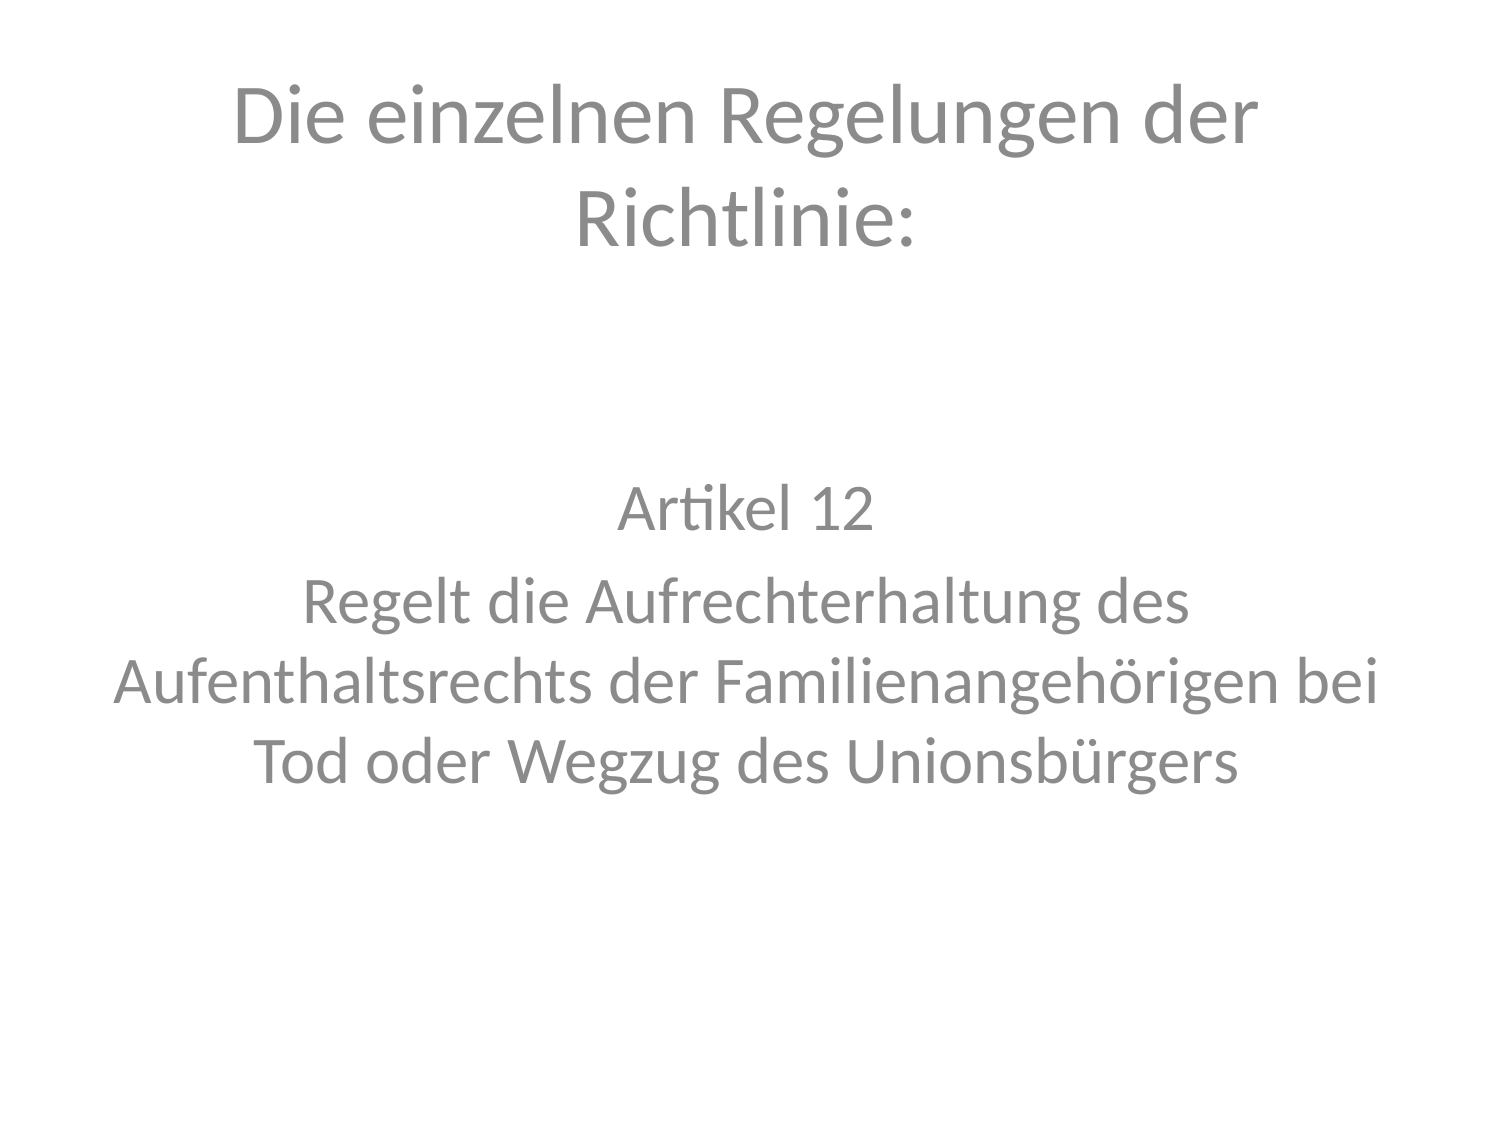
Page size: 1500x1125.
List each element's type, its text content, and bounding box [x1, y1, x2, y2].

subtitle Die einzelnen Regelungen der Richtlinie: Artikel 12 Regelt die Aufrechterhaltung des Aufenthaltsrechts der Familienangehörigen bei Tod oder Wegzug des Unionsbürgers [48, 50, 1446, 1063]
